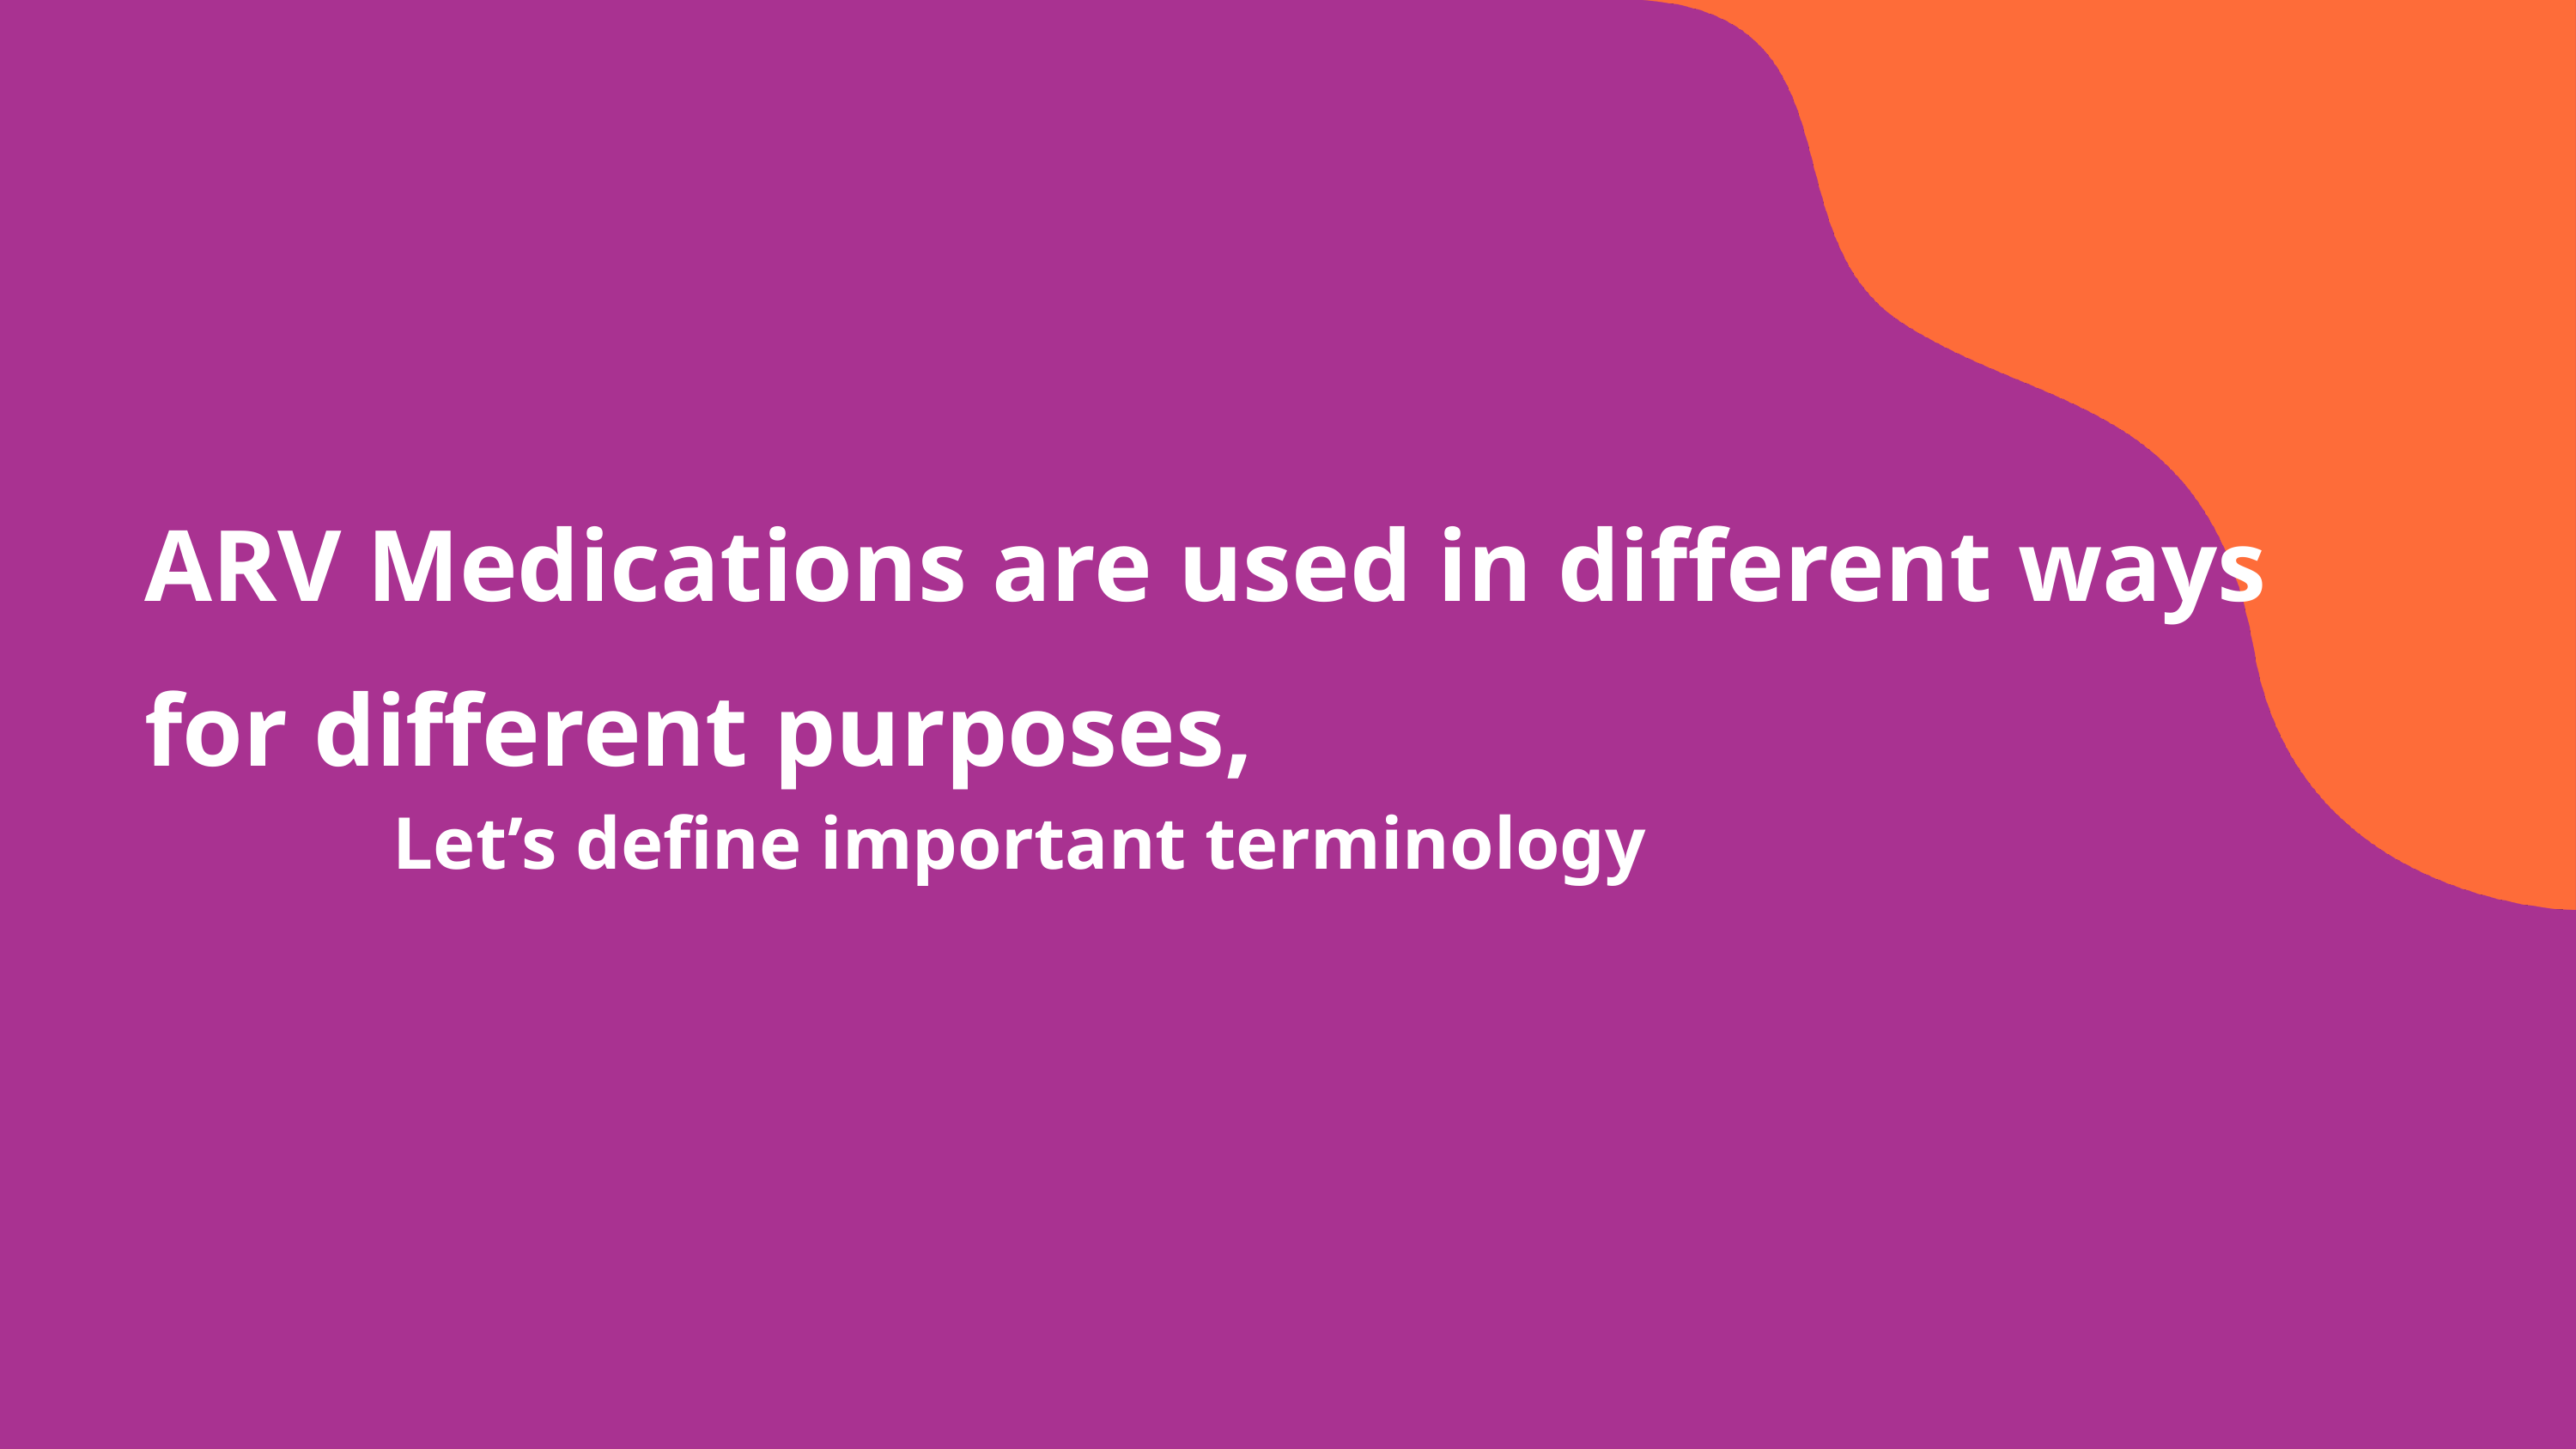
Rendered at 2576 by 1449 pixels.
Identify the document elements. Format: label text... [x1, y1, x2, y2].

text_box Let’s define important terminology [165, 763, 1875, 884]
text_box [1623, 0, 2576, 910]
text_box ARV Medications are used in different ways for different purposes, [144, 455, 2328, 786]
